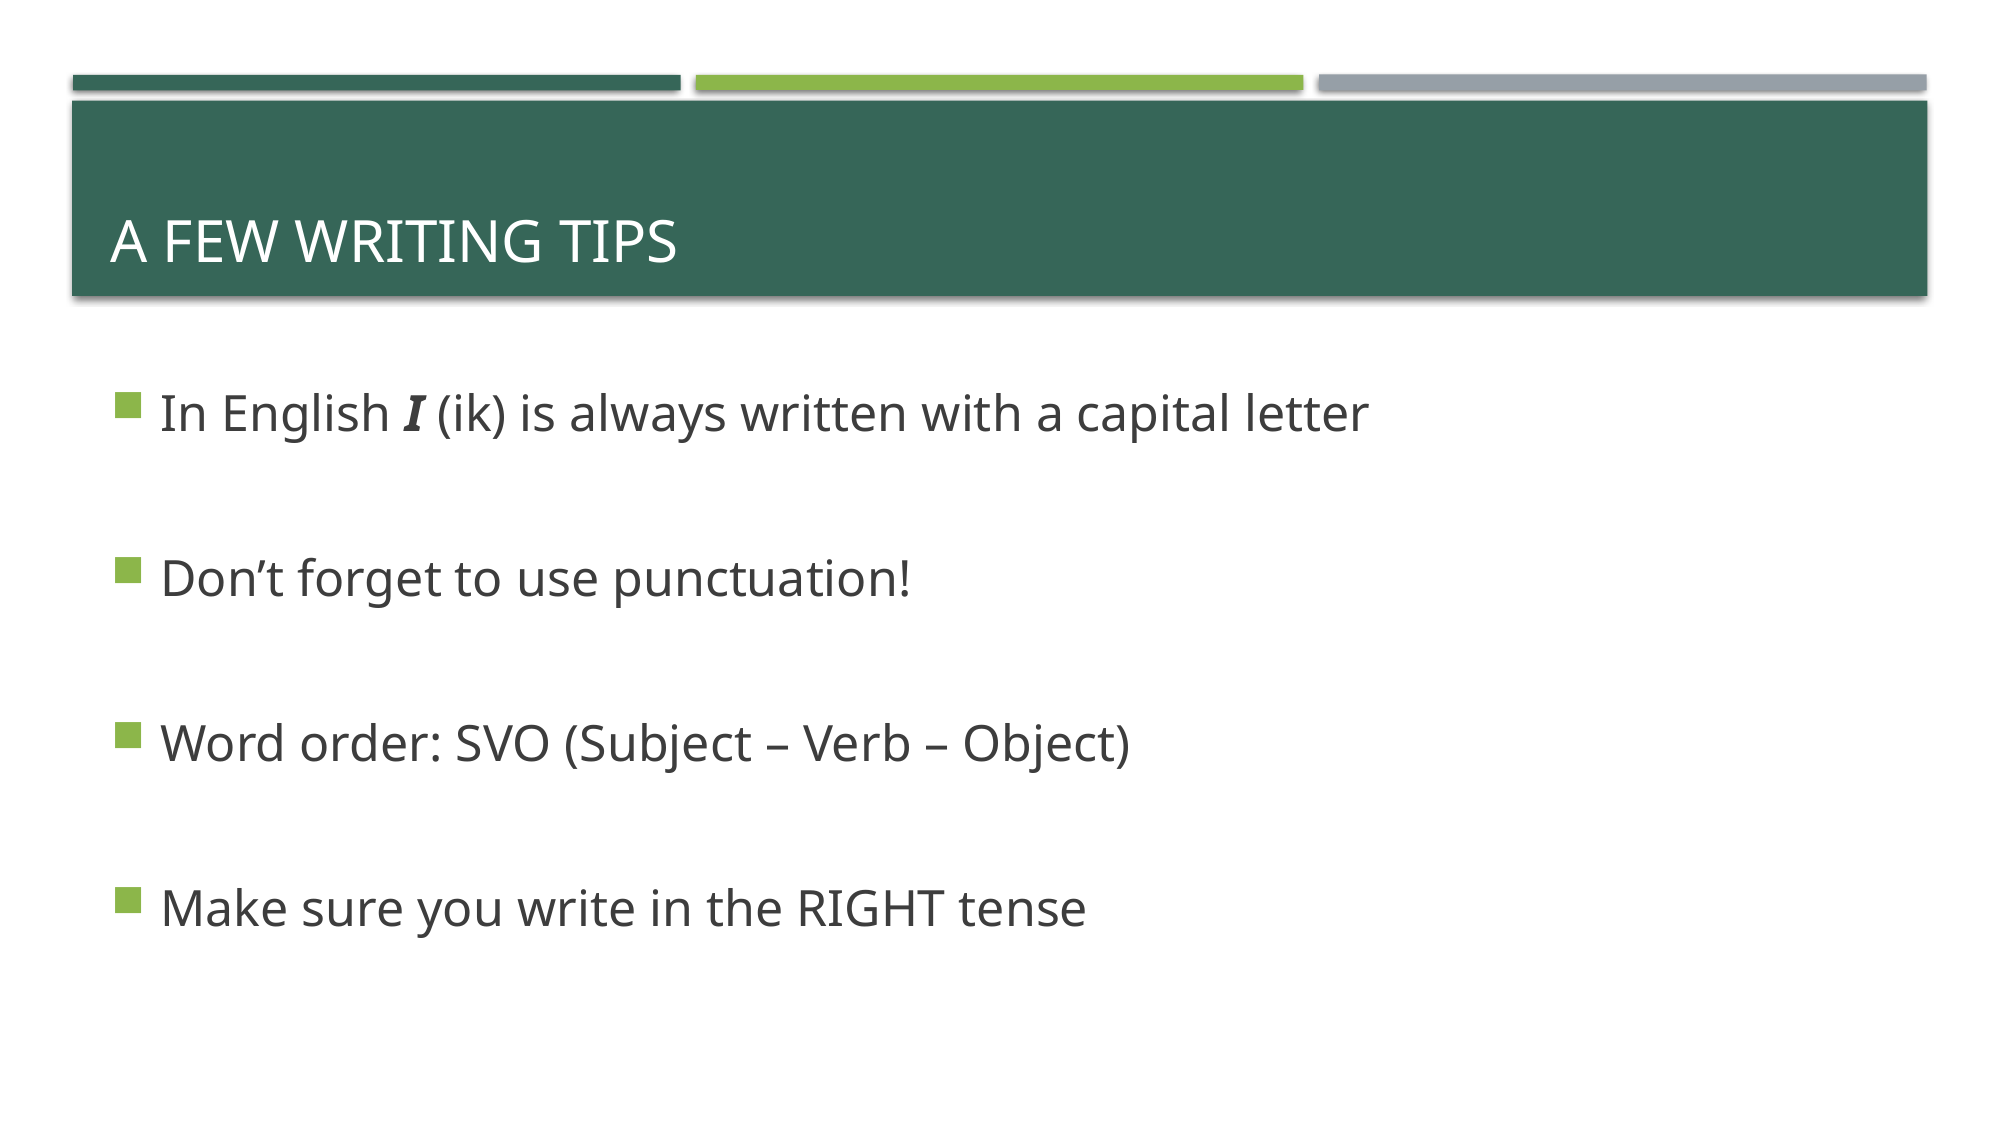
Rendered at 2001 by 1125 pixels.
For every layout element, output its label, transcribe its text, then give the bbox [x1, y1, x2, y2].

title A few Writing tips [95, 115, 1905, 282]
list In English I (ik) is always written with a capital letter Don’t forget to use punctuation! Word order: SVO (Subject – Verb – Object) Make sure you write in the RIGHT tense [95, 357, 1905, 962]
